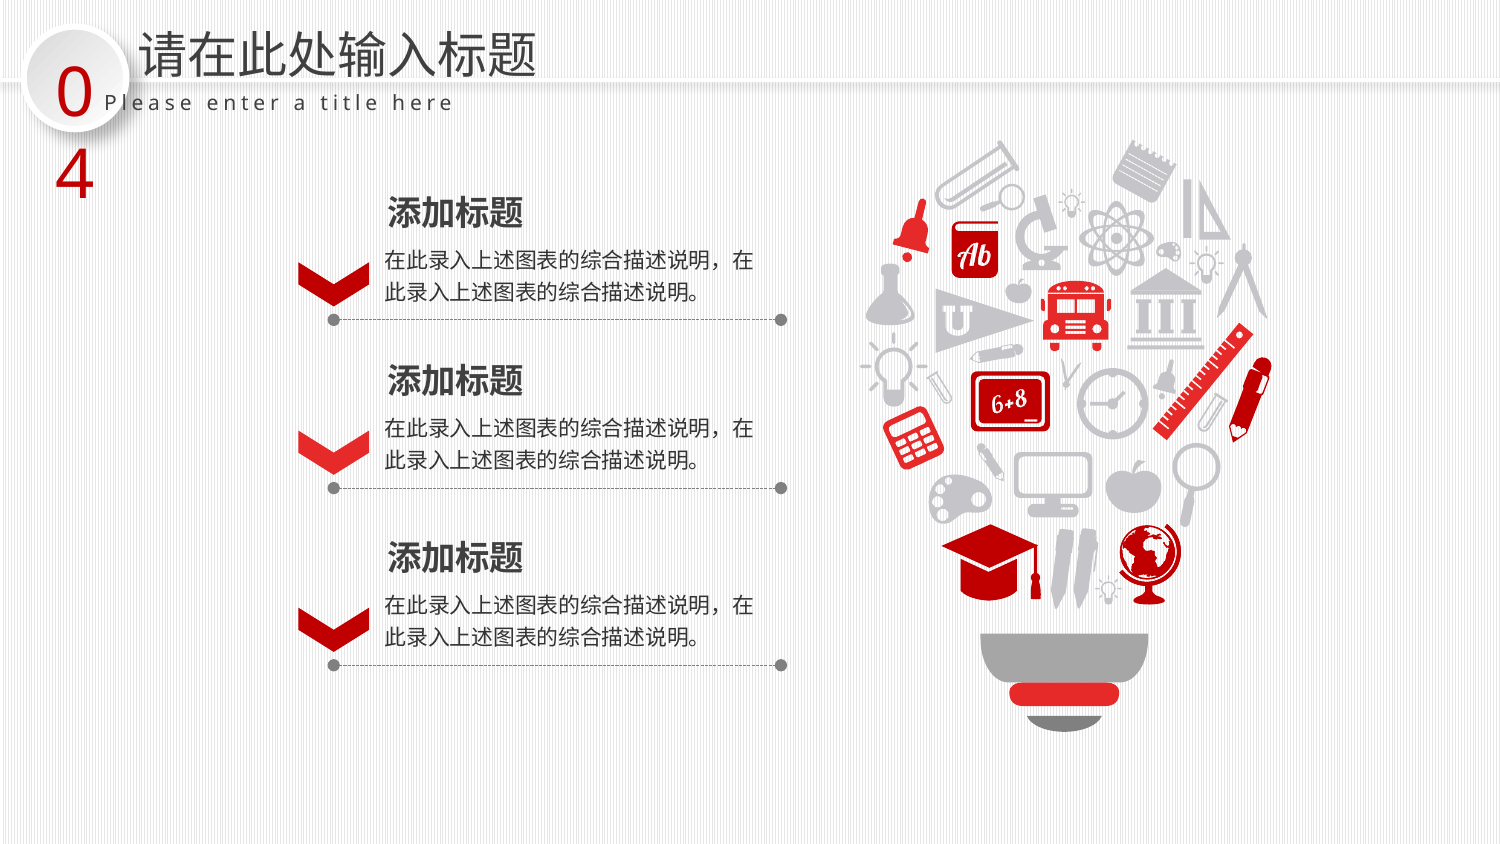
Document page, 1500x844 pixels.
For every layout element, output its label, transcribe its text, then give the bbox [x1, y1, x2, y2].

text_box [1065, 362, 1082, 384]
text_box [1055, 534, 1074, 553]
text_box [1050, 551, 1072, 603]
text_box [1050, 342, 1060, 352]
text_box [980, 201, 997, 212]
text_box [1158, 329, 1174, 334]
text_box [874, 347, 913, 407]
text_box [1062, 381, 1070, 388]
text_box [1202, 400, 1223, 429]
text_box [1243, 262, 1268, 320]
text_box [1199, 179, 1231, 240]
text_box 在此录入上述图表的综合描述说明，在此录入上述图表的综合描述说明。 [373, 581, 781, 656]
text_box [892, 332, 896, 345]
text_box [1077, 368, 1149, 440]
text_box [1242, 242, 1246, 253]
text_box [1060, 358, 1067, 383]
text_box [1189, 250, 1219, 284]
text_box [1080, 528, 1097, 536]
text_box [1123, 224, 1138, 230]
text_box [1152, 359, 1176, 394]
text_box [941, 524, 1042, 601]
text_box [928, 474, 992, 524]
text_box [1125, 252, 1130, 260]
text_box [1077, 534, 1097, 553]
text_box [909, 381, 919, 392]
text_box [1161, 304, 1171, 333]
text_box 在此录入上述图表的综合描述说明，在此录入上述图表的综合描述说明。 [373, 404, 781, 479]
text_box [931, 377, 949, 402]
text_box [969, 344, 1024, 364]
text_box [869, 381, 879, 392]
text_box [1106, 200, 1127, 214]
text_box [1095, 247, 1109, 252]
text_box [1088, 209, 1145, 267]
text_box [297, 260, 371, 308]
text_box [944, 161, 1008, 202]
text_box [1095, 224, 1110, 230]
text_box [1127, 345, 1205, 350]
text_box 添加标题 [376, 530, 536, 581]
text_box [1124, 247, 1138, 252]
text_box [1187, 487, 1196, 496]
text_box [1152, 322, 1254, 441]
text_box [1040, 298, 1045, 312]
text_box [1106, 262, 1127, 276]
text_box [892, 198, 930, 254]
text_box [297, 605, 371, 654]
text_box [1179, 495, 1195, 528]
text_box [865, 263, 915, 326]
text_box [1106, 298, 1111, 312]
text_box [1125, 217, 1130, 225]
text_box [1078, 228, 1093, 249]
text_box [979, 632, 1150, 684]
text_box [935, 145, 1014, 210]
text_box [1136, 329, 1152, 334]
text_box Please enter a title here [127, 81, 468, 122]
text_box [1092, 342, 1102, 352]
text_box [976, 443, 1004, 482]
text_box [1058, 528, 1074, 536]
text_box [1112, 139, 1177, 203]
text_box [1140, 228, 1155, 249]
text_box [1117, 239, 1133, 255]
text_box [869, 341, 879, 352]
text_box 在此录入上述图表的综合描述说明，在此录入上述图表的综合描述说明。 [373, 235, 781, 310]
text_box [1013, 452, 1093, 518]
text_box [997, 140, 1020, 172]
text_box [1234, 249, 1252, 265]
text_box [909, 341, 919, 352]
text_box [1110, 232, 1123, 245]
text_box [1103, 217, 1108, 225]
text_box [1118, 524, 1181, 605]
text_box [1181, 299, 1196, 304]
text_box [926, 371, 939, 380]
text_box [1197, 396, 1226, 432]
text_box 添加标题 [376, 184, 536, 235]
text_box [1105, 459, 1162, 513]
text_box [1136, 299, 1152, 304]
text_box [1172, 442, 1221, 491]
text_box [1015, 194, 1068, 271]
text_box [1158, 299, 1174, 304]
text_box [935, 288, 1035, 353]
text_box [928, 374, 953, 404]
text_box [1130, 337, 1202, 342]
text_box [859, 364, 872, 369]
text_box [297, 428, 371, 477]
text_box [1090, 390, 1126, 410]
text_box [916, 364, 928, 369]
text_box [1043, 294, 1109, 340]
text_box [1025, 714, 1103, 733]
text_box [1088, 238, 1116, 267]
text_box [1093, 539, 1099, 572]
text_box 添加标题 [376, 353, 536, 404]
text_box [1009, 684, 1120, 707]
text_box [1156, 241, 1182, 262]
text_box [1005, 283, 1032, 304]
text_box [970, 371, 1050, 432]
text_box [1076, 601, 1083, 609]
text_box [951, 221, 998, 278]
text_box [1183, 179, 1192, 238]
text_box [1158, 393, 1165, 400]
text_box [1228, 357, 1272, 443]
text_box [1130, 268, 1202, 291]
text_box [998, 183, 1026, 211]
text_box [1095, 579, 1118, 605]
text_box [1103, 252, 1108, 260]
text_box [1117, 209, 1145, 238]
text_box [1073, 551, 1094, 603]
text_box [883, 406, 945, 470]
text_box [1138, 304, 1149, 333]
text_box [1053, 602, 1060, 610]
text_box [23, 26, 127, 139]
text_box [1017, 278, 1025, 288]
text_box 请在此处输入标题 [127, 80, 578, 91]
text_box [1062, 188, 1086, 218]
text_box [1100, 222, 1116, 238]
text_box [1047, 280, 1104, 293]
text_box [1216, 262, 1247, 319]
text_box 请在此处输入标题 [97, 16, 578, 79]
text_box [1214, 392, 1229, 403]
text_box [902, 252, 913, 263]
text_box [1183, 304, 1194, 333]
text_box [1130, 291, 1202, 295]
